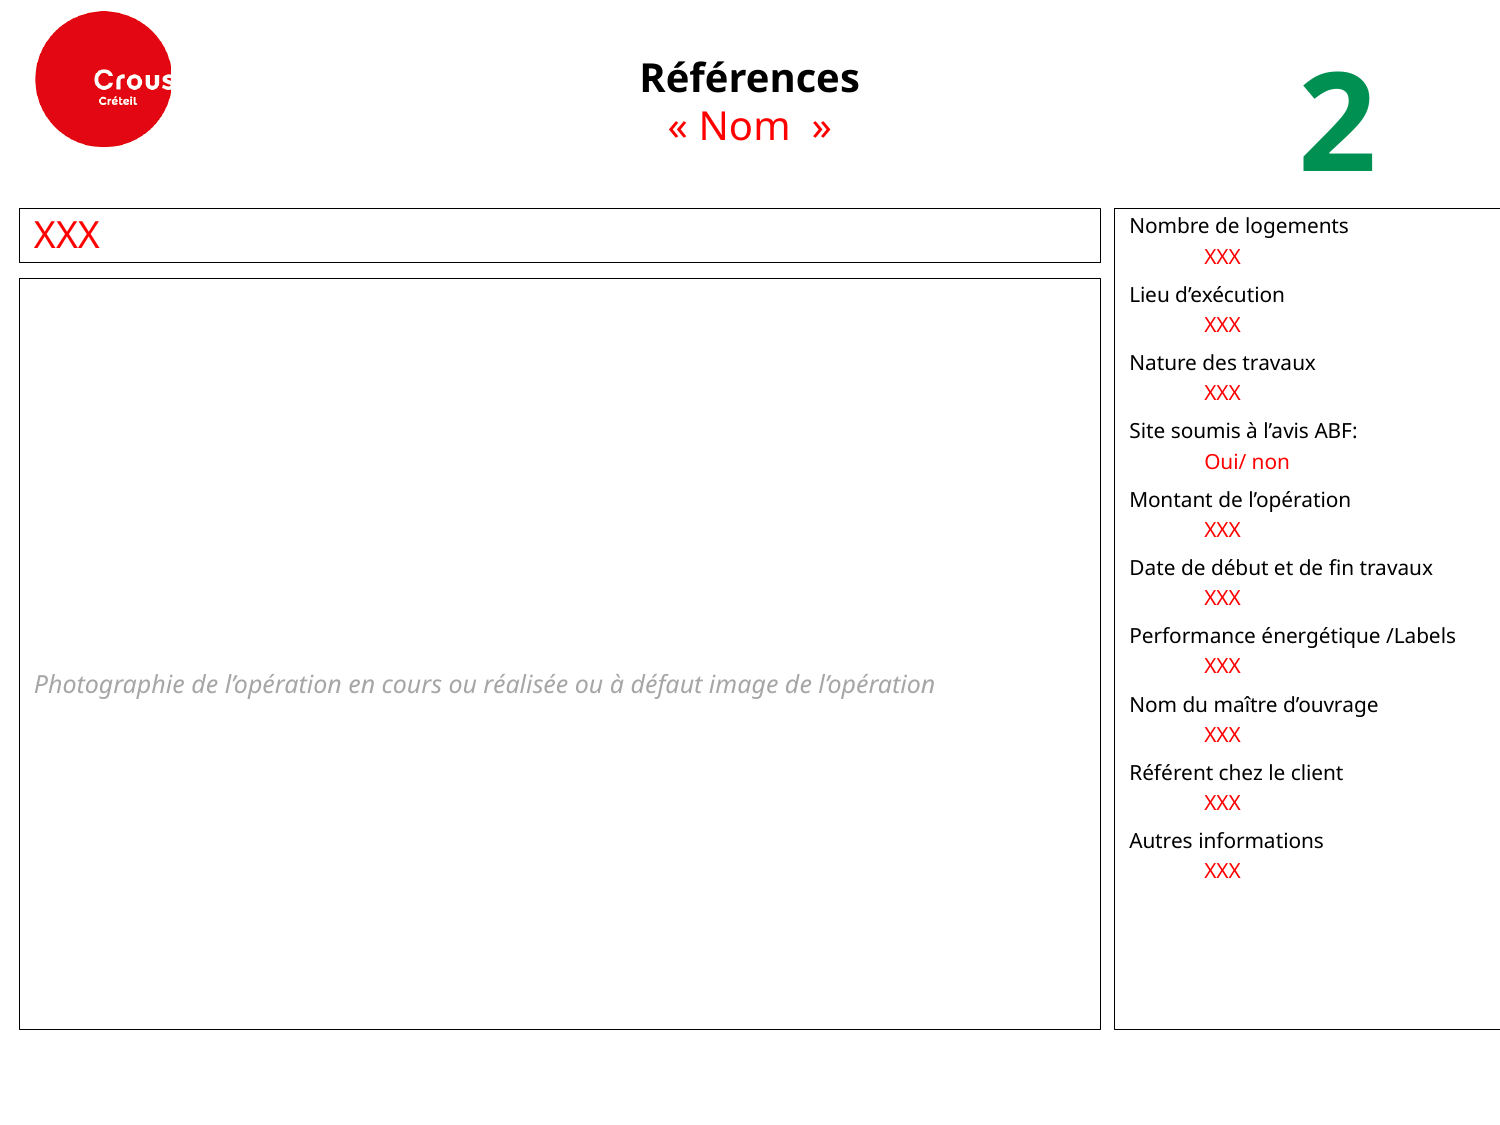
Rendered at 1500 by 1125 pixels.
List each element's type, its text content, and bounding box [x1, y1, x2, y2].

list 2 [1250, 157, 1425, 208]
text_box Références « Nom » [74, 45, 1425, 157]
list Photographie de l’opération en cours ou réalisée ou à défaut image de l’opération [18, 278, 1101, 1029]
list XXX [18, 208, 1101, 263]
text_box Nombre de logements XXX Lieu d’exécution XXX Nature des travaux XXX Site soumis à l’avis ABF: Oui/ non Montant de l’opération XXX Date de début et de fin travaux XXX Performance énergétique /Labels XXX Nom du maître d’ouvrage XXX Référent chez le client XXX Autres informations XXX [1114, 208, 1500, 1029]
